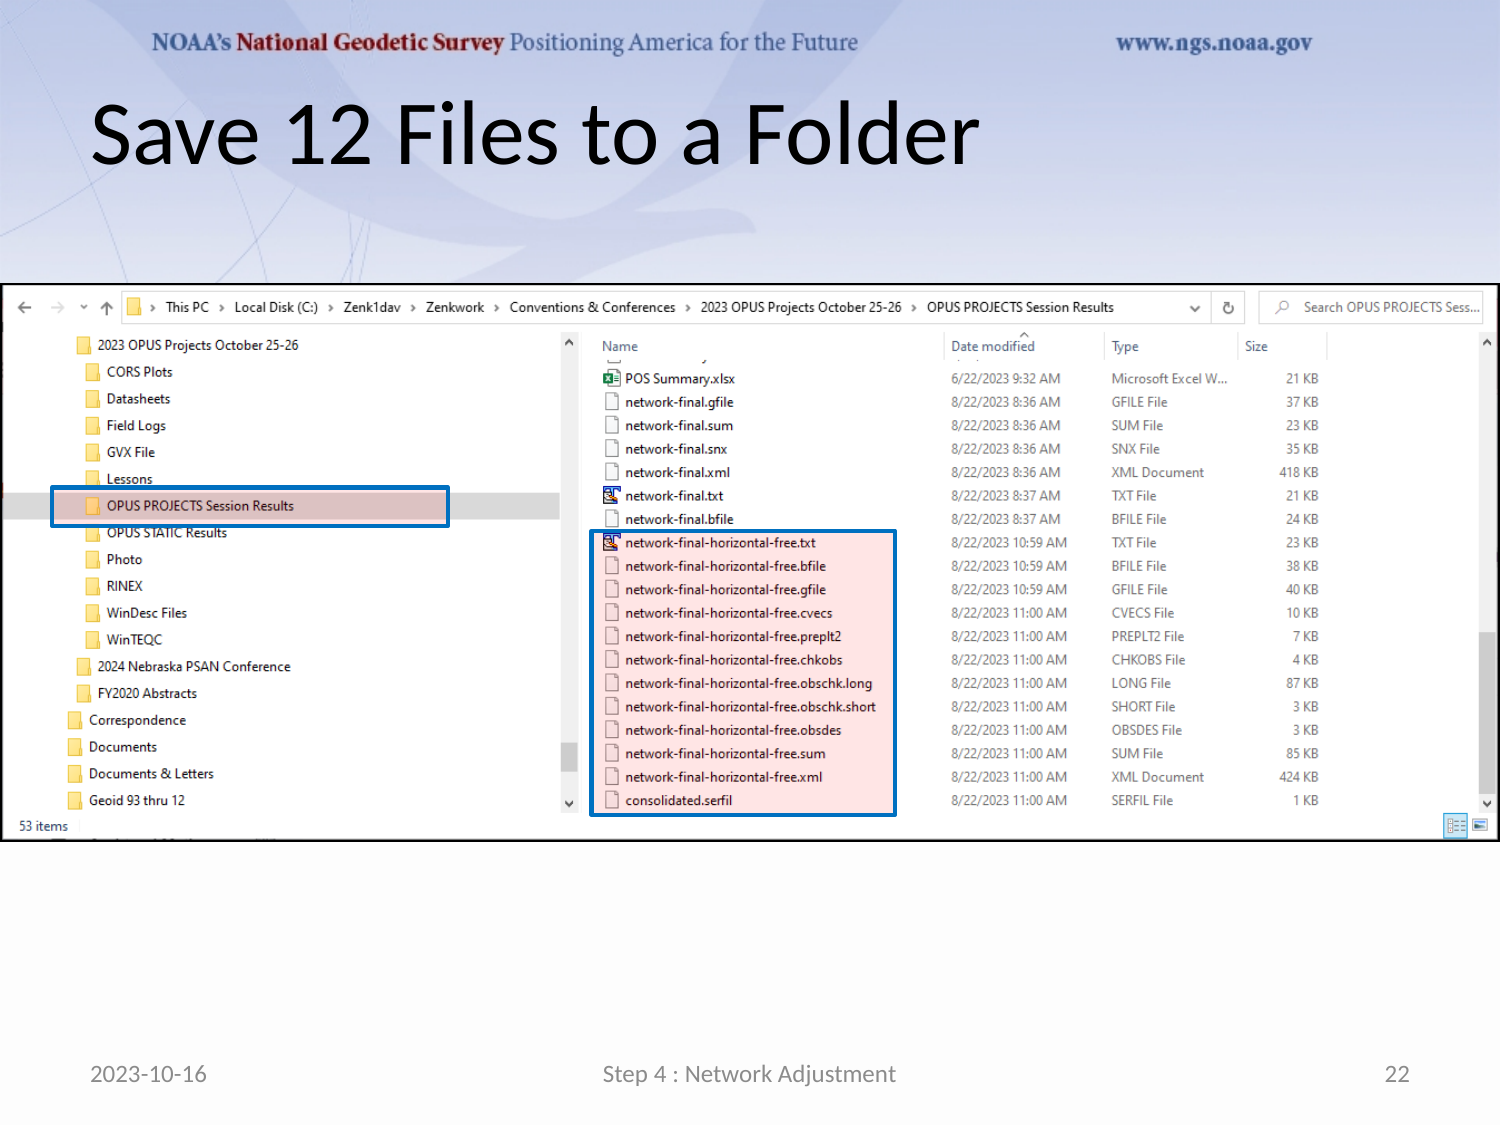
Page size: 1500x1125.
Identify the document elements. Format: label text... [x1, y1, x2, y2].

footer Step 4 : Network Adjustment [512, 1042, 988, 1103]
picture [0, 0, 1500, 1125]
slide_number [75, 1042, 425, 1103]
slide_number 22 [1074, 1042, 1425, 1103]
title Save 12 Files to a Folder [74, 74, 1426, 181]
